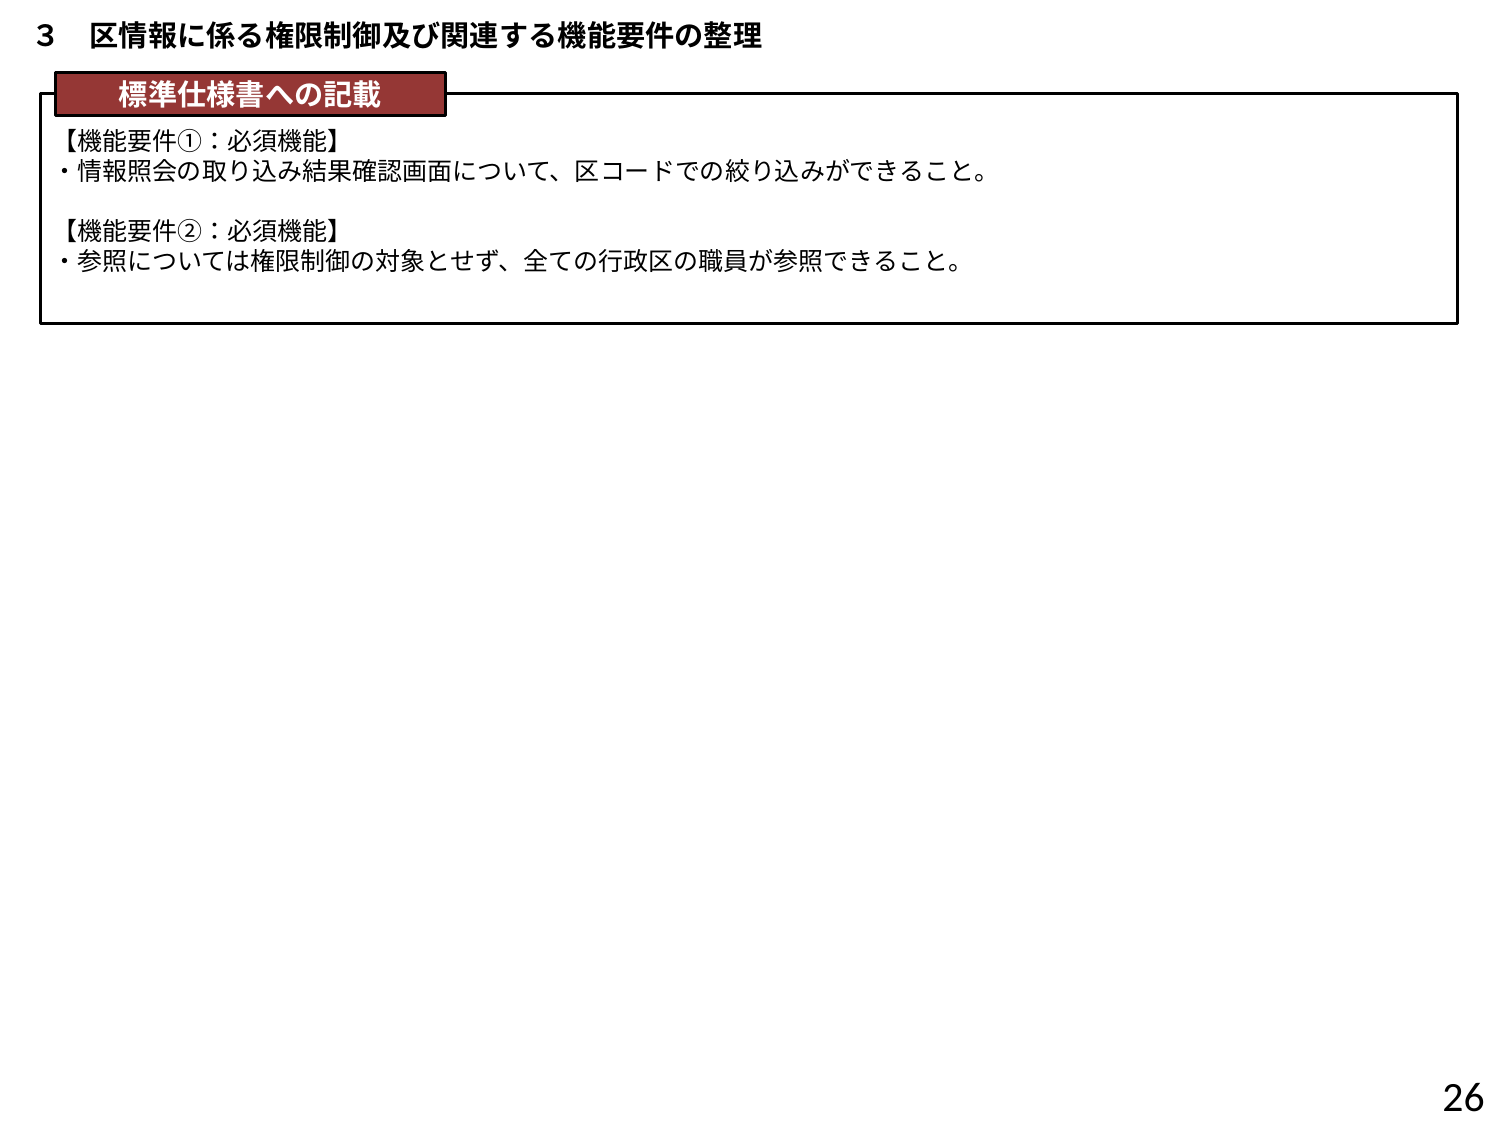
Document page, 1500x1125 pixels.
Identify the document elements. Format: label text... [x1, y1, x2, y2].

slide_number 25 [1149, 1065, 1500, 1125]
text_box ３ 区情報に係る権限制御及び関連する機能要件の整理 [16, 2, 1440, 49]
text_box 標準仕様書への記載 [54, 70, 448, 117]
text_box 【機能要件①：必須機能】 ・情報照会の取り込み結果確認画面について、区コードでの絞り込みができること。 【機能要件②：必須機能】 ・参照については権限制御の対象とせず、全ての行政区の職員が参照できること。 [40, 93, 1458, 324]
